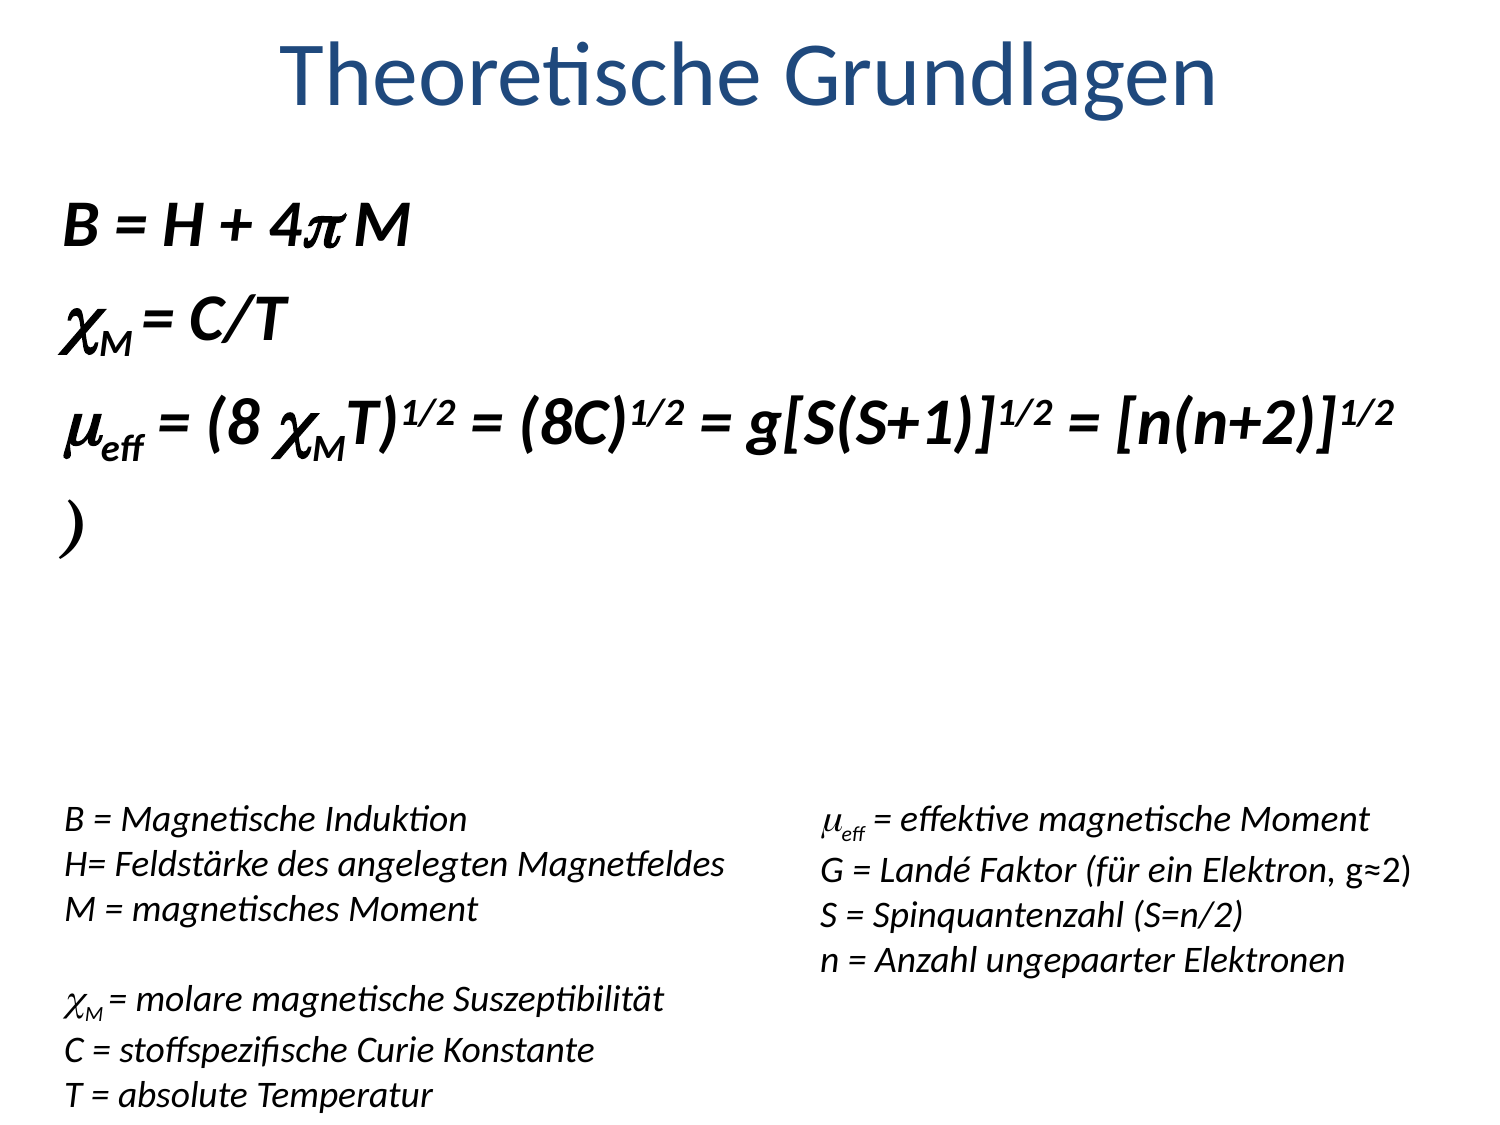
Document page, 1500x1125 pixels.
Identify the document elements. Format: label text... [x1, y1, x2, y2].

text_box B = Magnetische Induktion H= Feldstärke des angelegten Magnetfeldes M = magnetisches Moment cM = molare magnetische Suszeptibilität C = stoffspezifische Curie Konstante T = absolute Temperatur [49, 786, 806, 1123]
title Theoretische Grundlagen [0, 0, 1500, 138]
text_box meff = effektive magnetische Moment G = Landé Faktor (für ein Elektron, g≈2) S = Spinquantenzahl (S=n/2) n = Anzahl ungepaarter Elektronen [805, 786, 1500, 1033]
